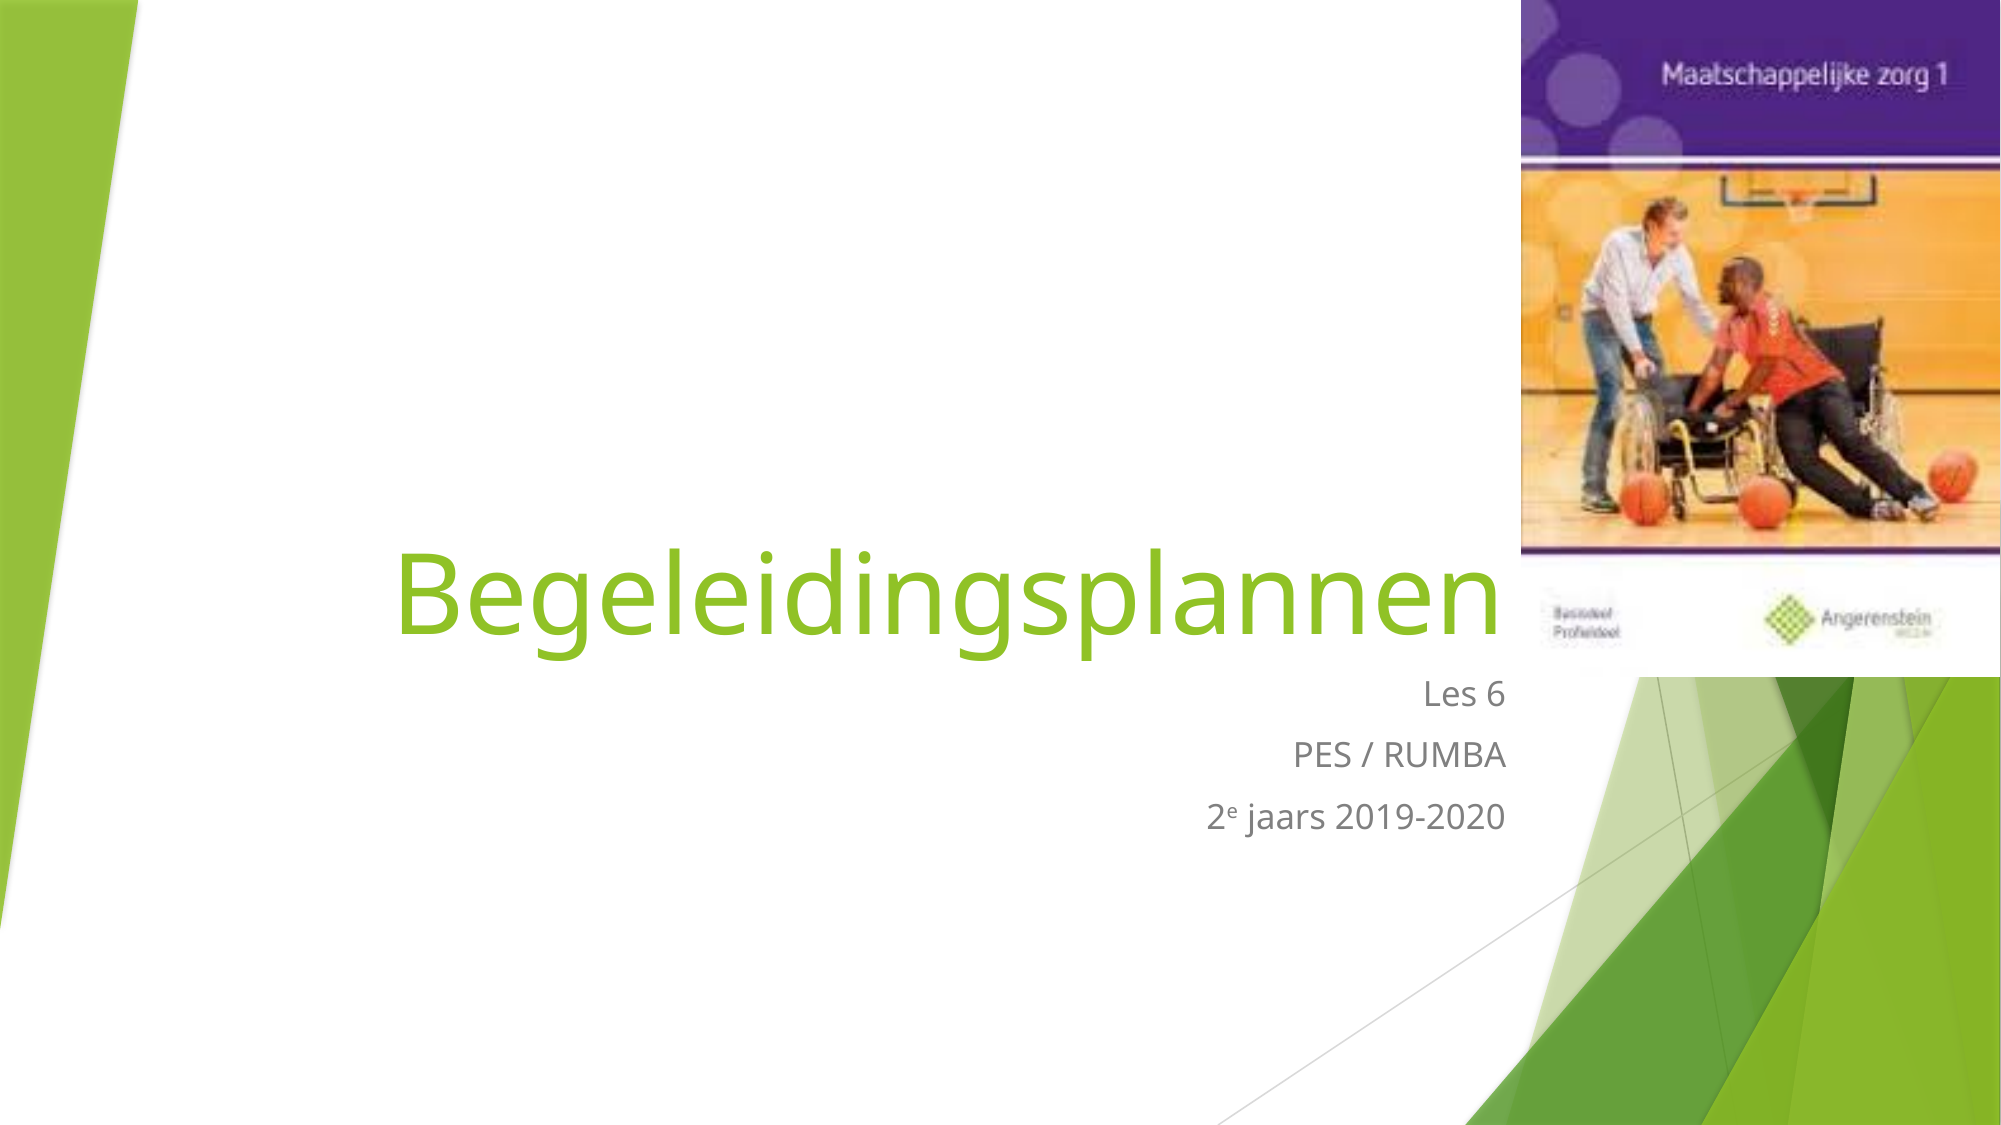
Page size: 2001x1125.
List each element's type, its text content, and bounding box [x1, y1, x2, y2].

title Begeleidingsplannen [247, 394, 1515, 664]
subtitle Les 6 PES / RUMBA 2e jaars 2019-2020 [247, 664, 1522, 845]
picture [1520, 0, 2000, 677]
